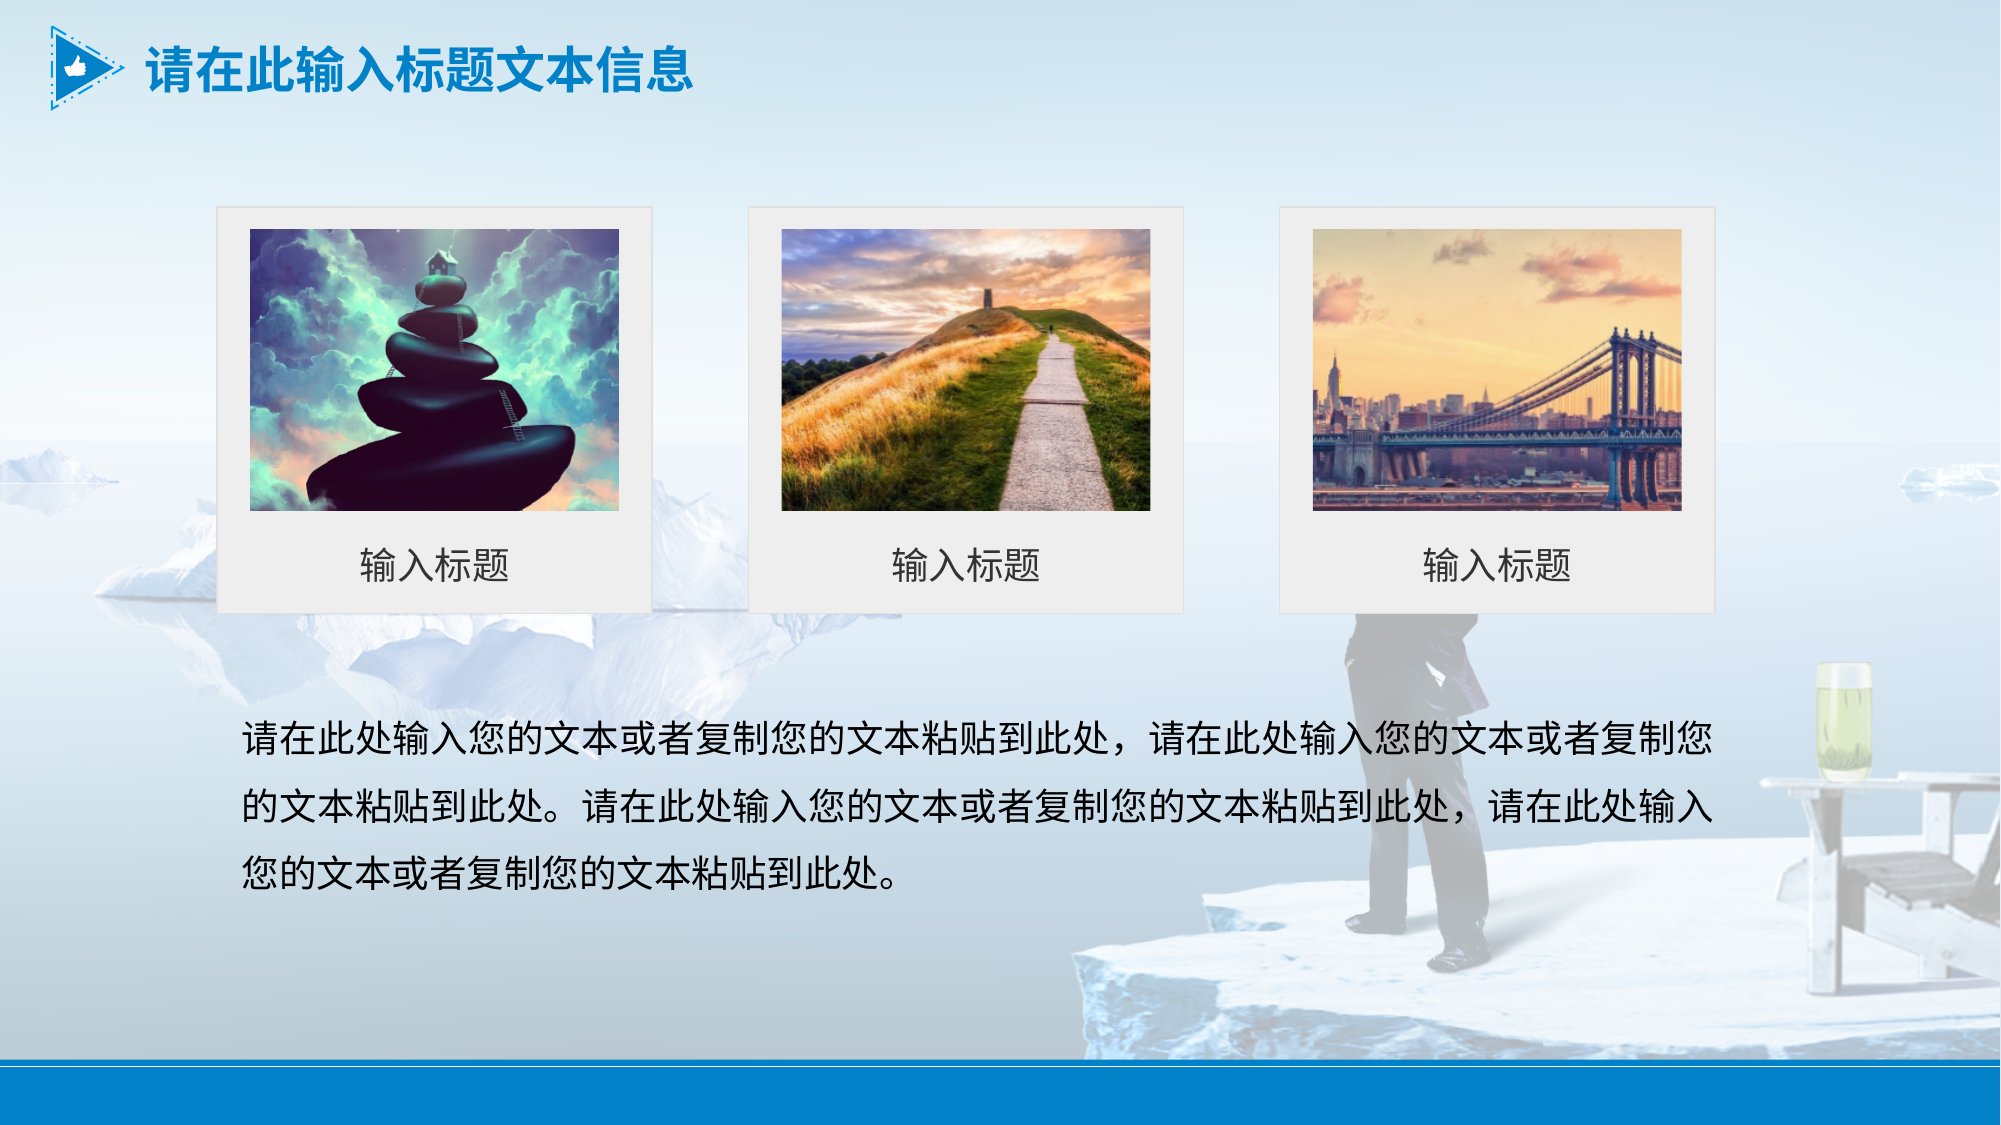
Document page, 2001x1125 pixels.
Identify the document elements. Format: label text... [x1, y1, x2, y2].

text_box [781, 228, 1151, 512]
text_box [1312, 228, 1683, 512]
text_box [216, 206, 653, 614]
text_box 请在此处输入您的文本或者复制您的文本粘贴到此处，请在此处输入您的文本或者复制您的文本粘贴到此处。请在此处输入您的文本或者复制您的文本粘贴到此处，请在此处输入您的文本或者复制您的文本粘贴到此处。 [241, 685, 1715, 1039]
text_box 输入标题 [260, 529, 609, 599]
text_box [249, 228, 620, 512]
text_box 输入标题 [1323, 529, 1671, 599]
text_box 输入标题 [792, 529, 1140, 599]
text_box [1279, 206, 1716, 614]
text_box [747, 206, 1185, 614]
